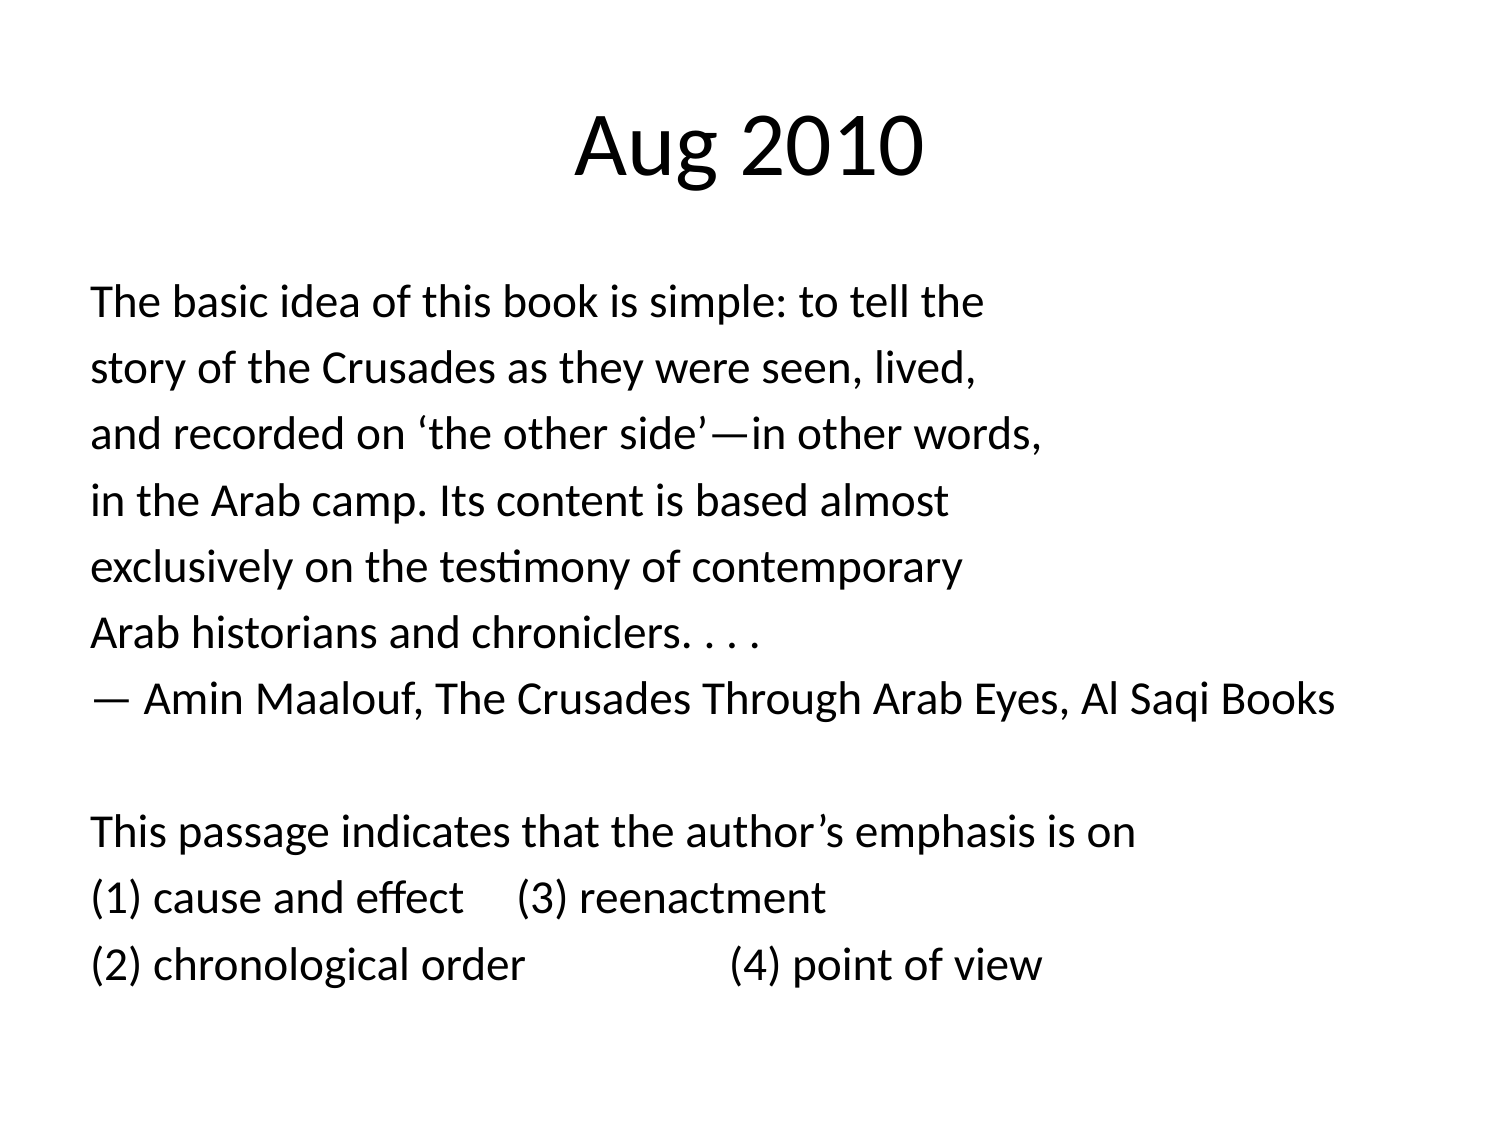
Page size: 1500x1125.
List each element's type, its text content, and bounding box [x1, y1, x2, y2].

title Aug 2010 [75, 45, 1425, 233]
list The basic idea of this book is simple: to tell the story of the Crusades as they were seen, lived, and recorded on ‘the other side’—in other words, in the Arab camp. Its content is based almost exclusively on the testimony of contemporary Arab historians and chroniclers. . . . — Amin Maalouf, The Crusades Through Arab Eyes, Al Saqi Books This passage indicates that the author’s emphasis is on (1) cause and effect (3) reenactment (2) chronological order (4) point of view [75, 262, 1425, 1005]
